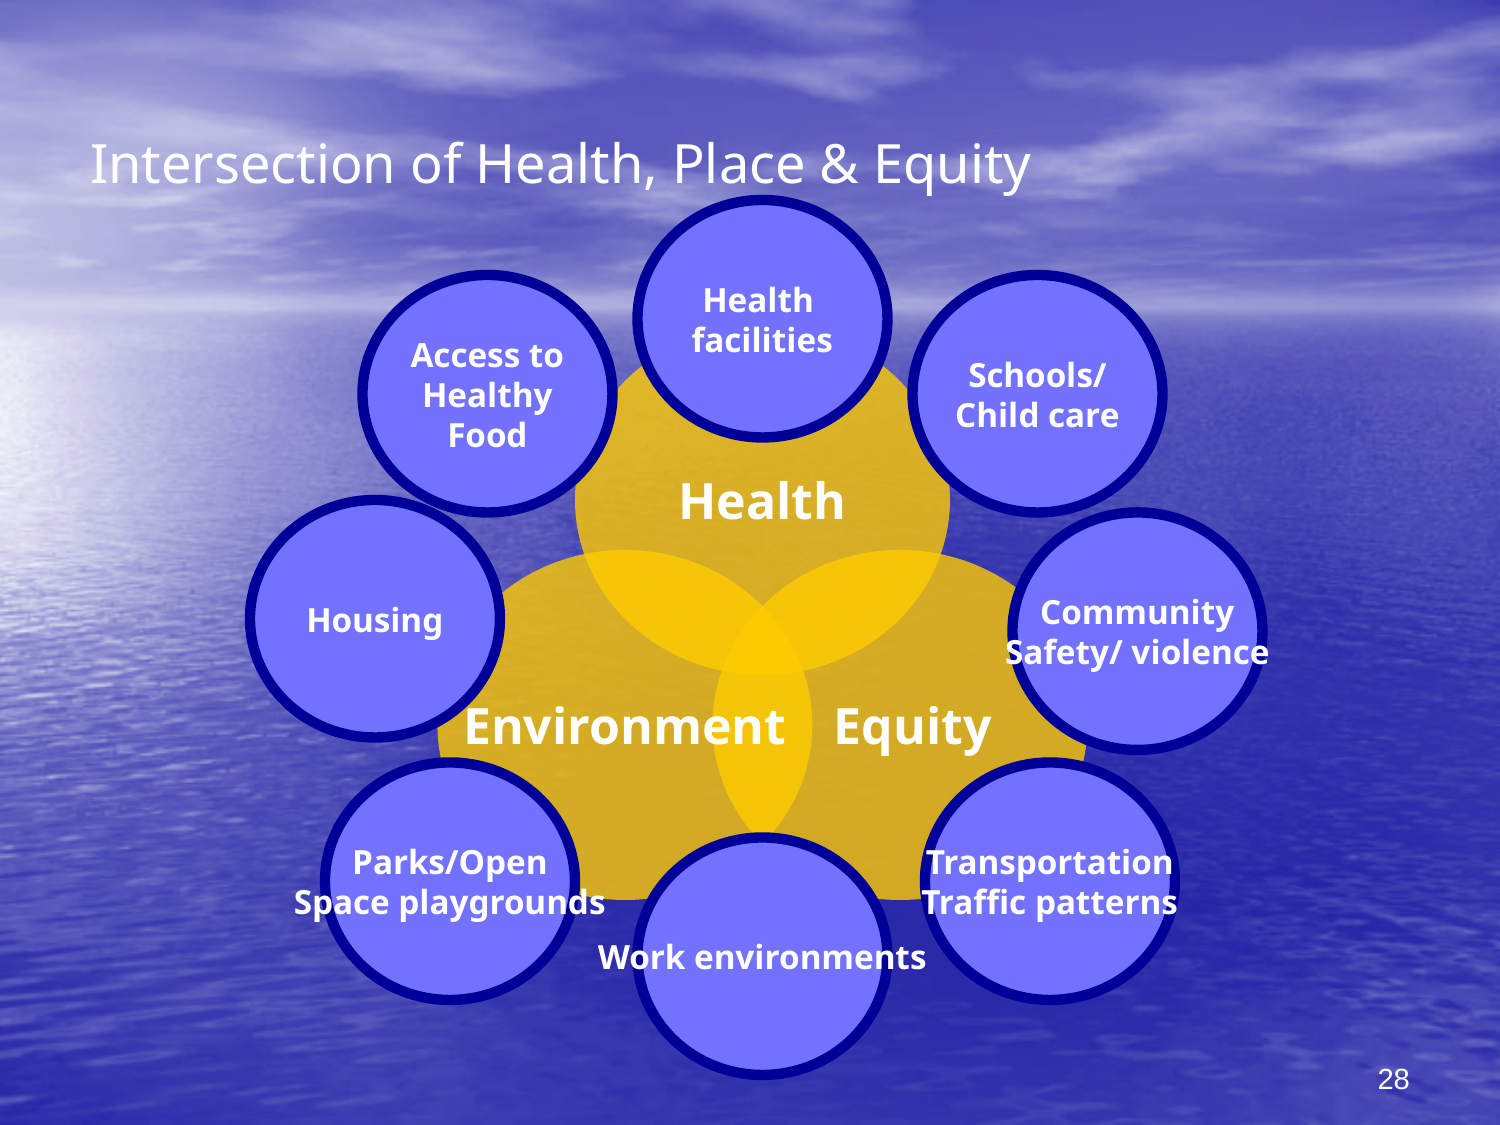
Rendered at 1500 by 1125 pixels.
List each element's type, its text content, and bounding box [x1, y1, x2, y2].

text_box Parks/Open Space playgrounds [324, 762, 575, 1000]
text_box Housing [249, 499, 500, 738]
text_box Health [574, 362, 950, 676]
text_box Health facilities [637, 199, 888, 438]
text_box Transportation Traffic patterns [924, 762, 1175, 1000]
text_box Environment [437, 554, 813, 901]
text_box Work environments [637, 837, 888, 1075]
text_box Access to Healthy Food [362, 274, 613, 513]
title Intersection of Health, Place & Equity [74, 47, 1426, 276]
text_box Schools/ Child care [912, 274, 1163, 513]
text_box Community Safety/ violence [1012, 512, 1263, 750]
slide_number 28 [1074, 1024, 1426, 1103]
text_box Equity [770, 554, 1087, 901]
